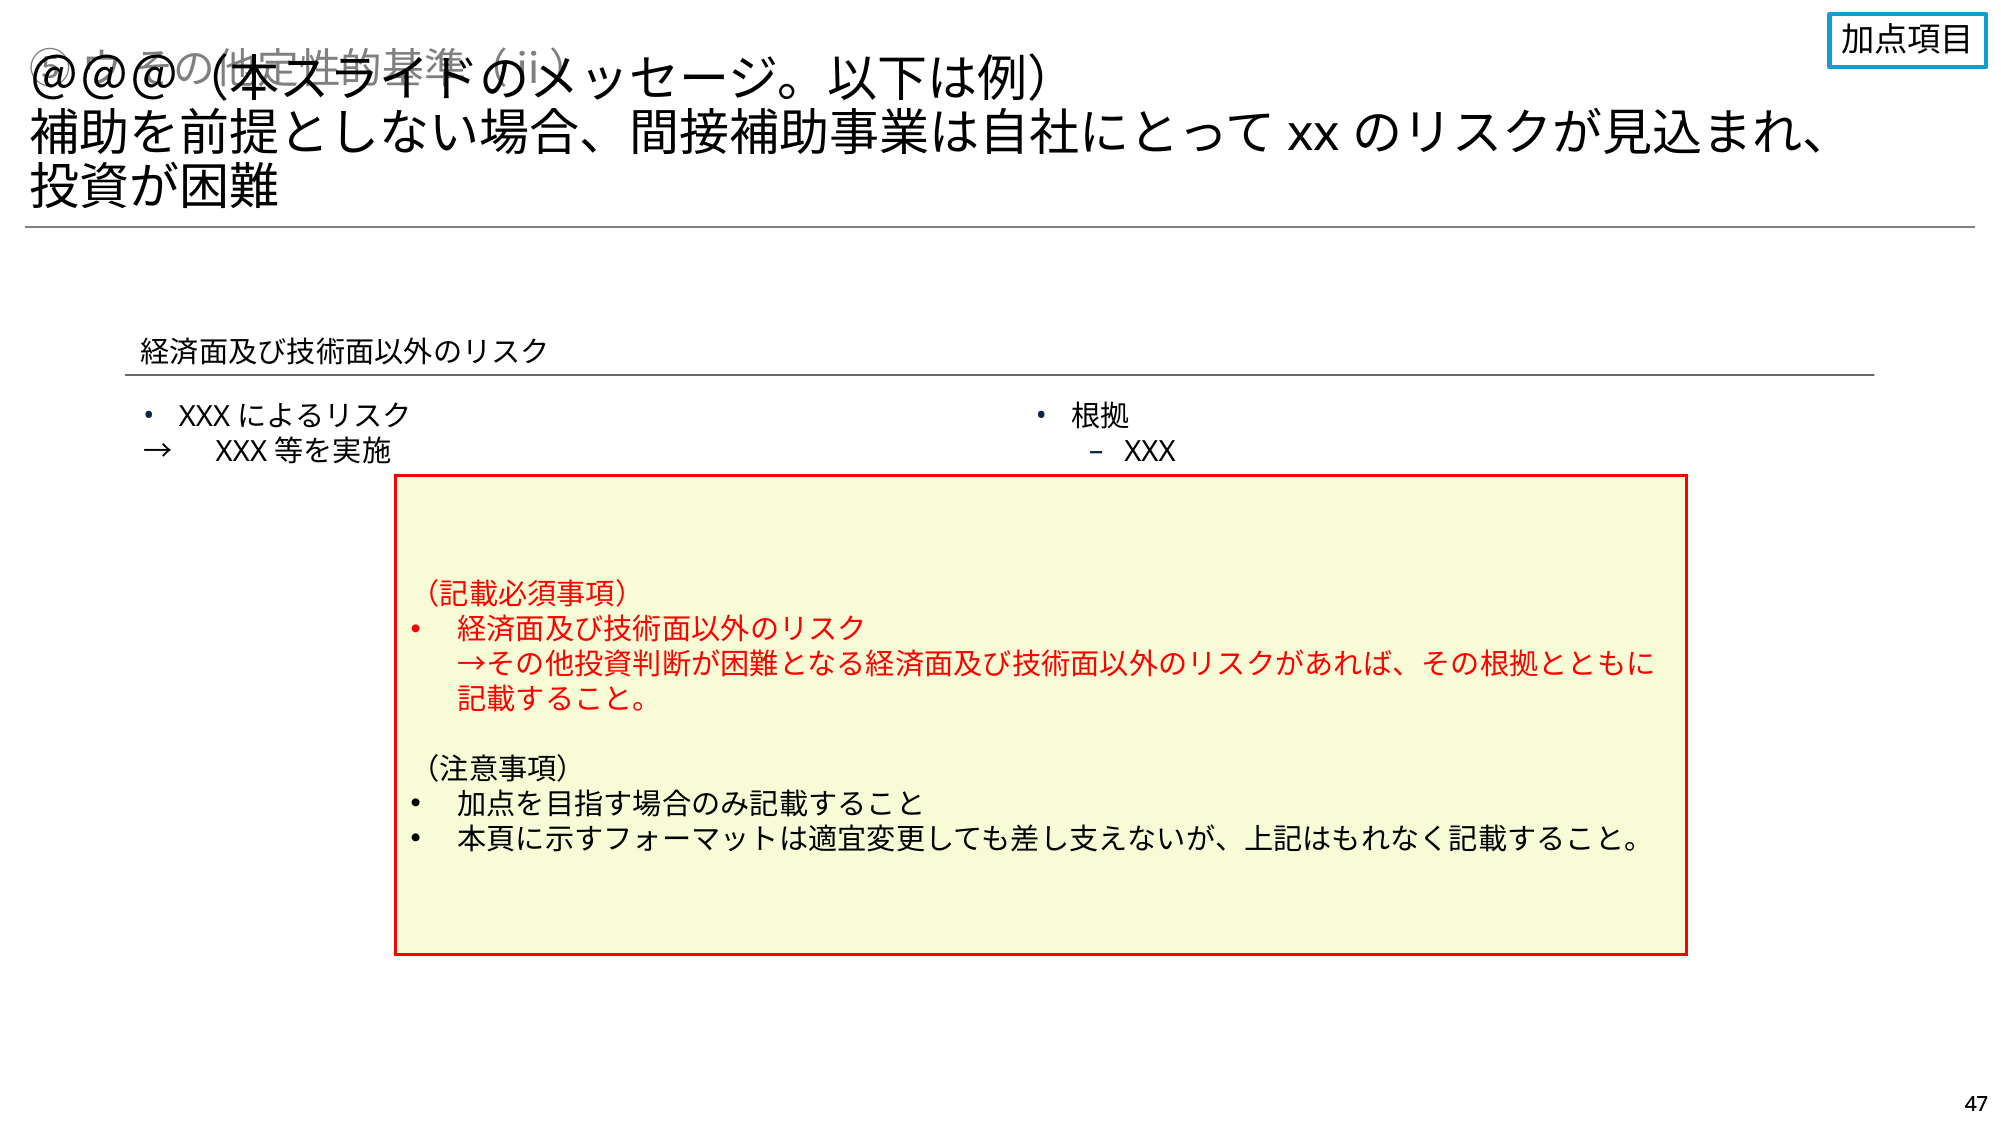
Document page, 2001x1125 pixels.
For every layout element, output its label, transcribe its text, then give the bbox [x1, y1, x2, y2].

text_box （記載必須事項） 経済面及び技術面以外のリスク →その他投資判断が困難となる経済面及び技術面以外のリスクがあれば、その根拠とともに記載すること。 （注意事項） 加点を目指す場合のみ記載すること 本頁に示すフォーマットは適宜変更しても差し支えないが、上記はもれなく記載すること。 [394, 474, 1688, 956]
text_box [125, 327, 1875, 376]
text_box ⑤ウ その他定性的基準（ⅱ） [29, 47, 1802, 53]
text_box ＠＠＠（本スライドのメッセージ。以下は例） 補助を前提としない場合、間接補助事業は自社にとってxxのリスクが見込まれ、投資が困難 [29, 53, 1875, 216]
text_box 根拠 XXX [1018, 396, 1875, 504]
text_box 加点項目 [1829, 13, 1986, 68]
text_box XXXによるリスク → XXX等を実施 [125, 396, 982, 504]
